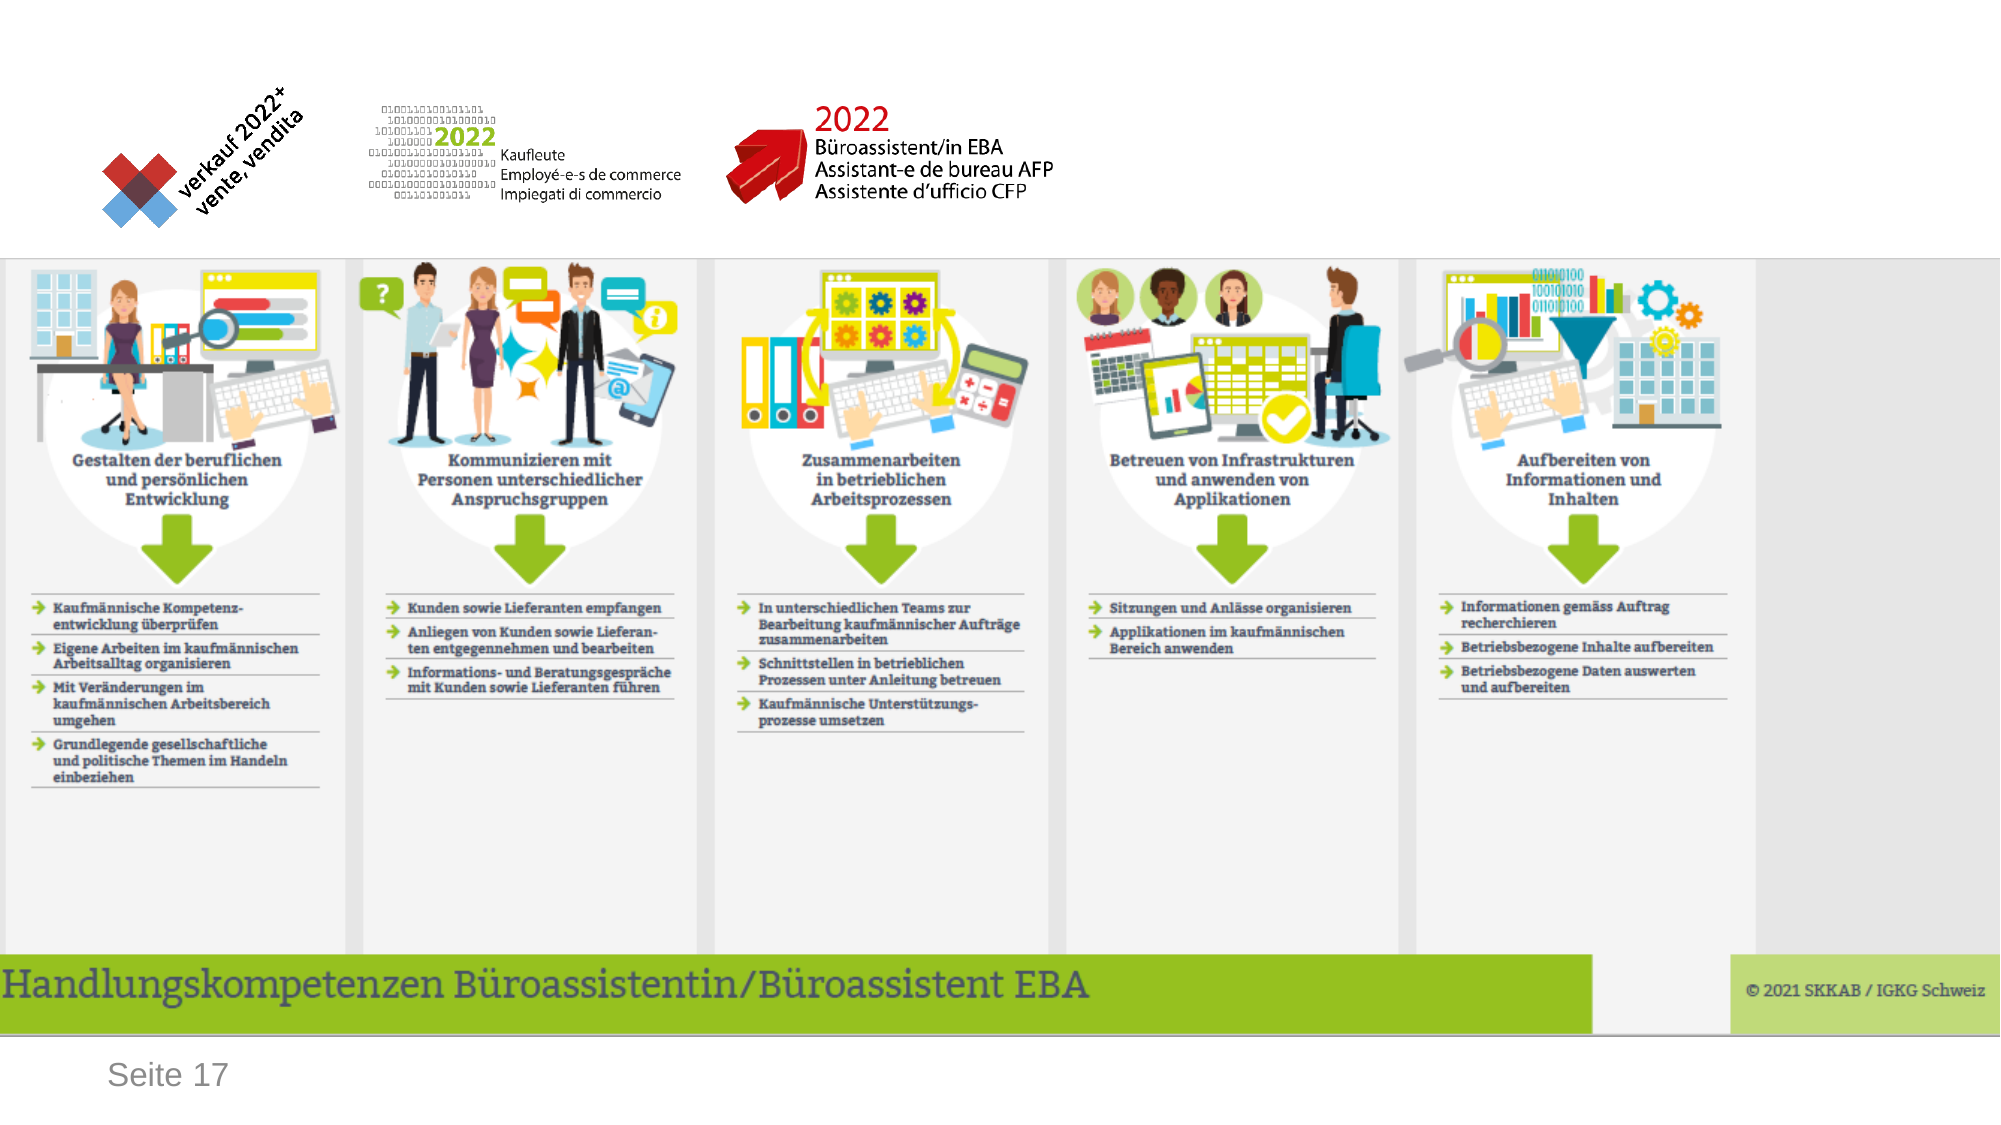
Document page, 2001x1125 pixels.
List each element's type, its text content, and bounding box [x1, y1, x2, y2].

slide_number Seite 17 [92, 1042, 346, 1103]
picture [102, 87, 303, 228]
picture [369, 106, 681, 204]
picture [726, 106, 1053, 204]
picture [0, 258, 2000, 1037]
